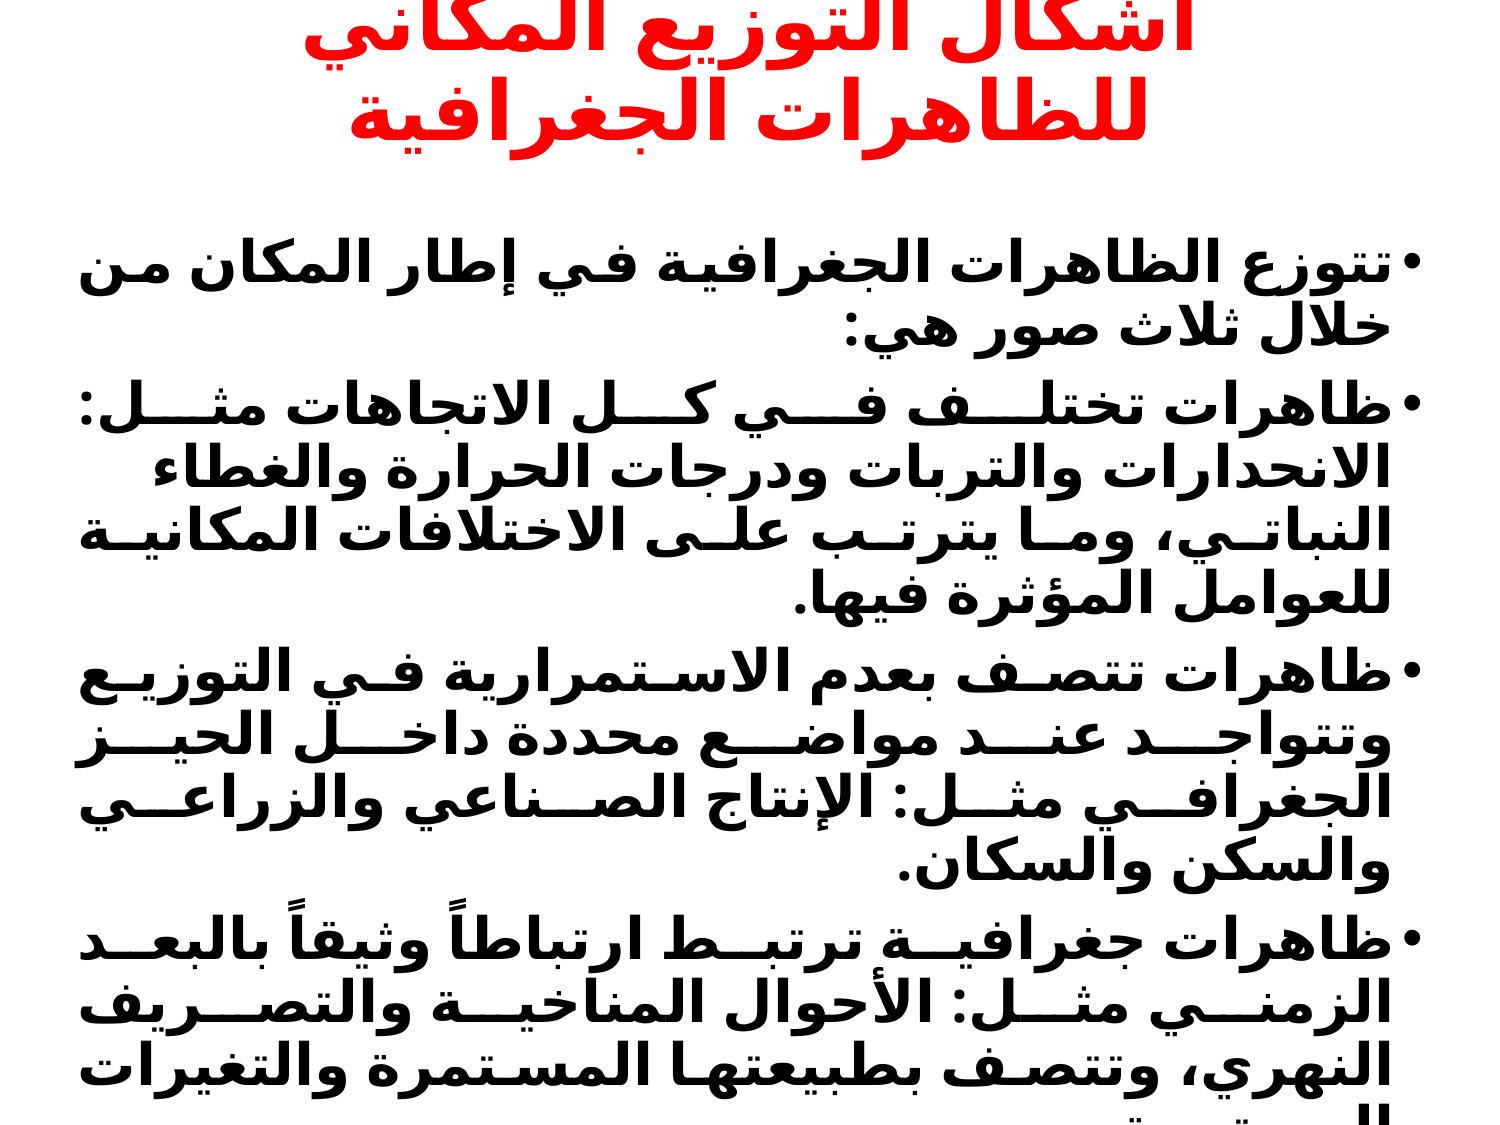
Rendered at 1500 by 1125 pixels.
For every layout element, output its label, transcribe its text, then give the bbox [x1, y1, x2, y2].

title أشكال التوزيع المكاني للظاهرات الجغرافية [93, 0, 1407, 200]
list تتوزع الظاهرات الجغرافية في إطار المكان من خلال ثلاث صور هي: ظاهرات تختلف في كل الاتجاهات مثل: الانحدارات والتربات ودرجات الحرارة والغطاء النباتي، وما يترتب على الاختلافات المكانية للعوامل المؤثرة فيها. ظاهرات تتصف بعدم الاستمرارية في التوزيع وتتواجد عند مواضع محددة داخل الحيز الجغرافي مثل: الإنتاج الصناعي والزراعي والسكن والسكان. ظاهرات جغرافية ترتبط ارتباطاً وثيقاً بالبعد الزمني مثل: الأحوال المناخية والتصريف النهري، وتتصف بطبيعتها المستمرة والتغيرات المستمرة. وتهدف الجغرافيا دائماً إلى العناية بخمس مجالات هي: الاختلافات المكانية والرتبة المكانية والارتباطات المكانية والتكامل المكاني والتغير المكاني. [62, 224, 1438, 1050]
